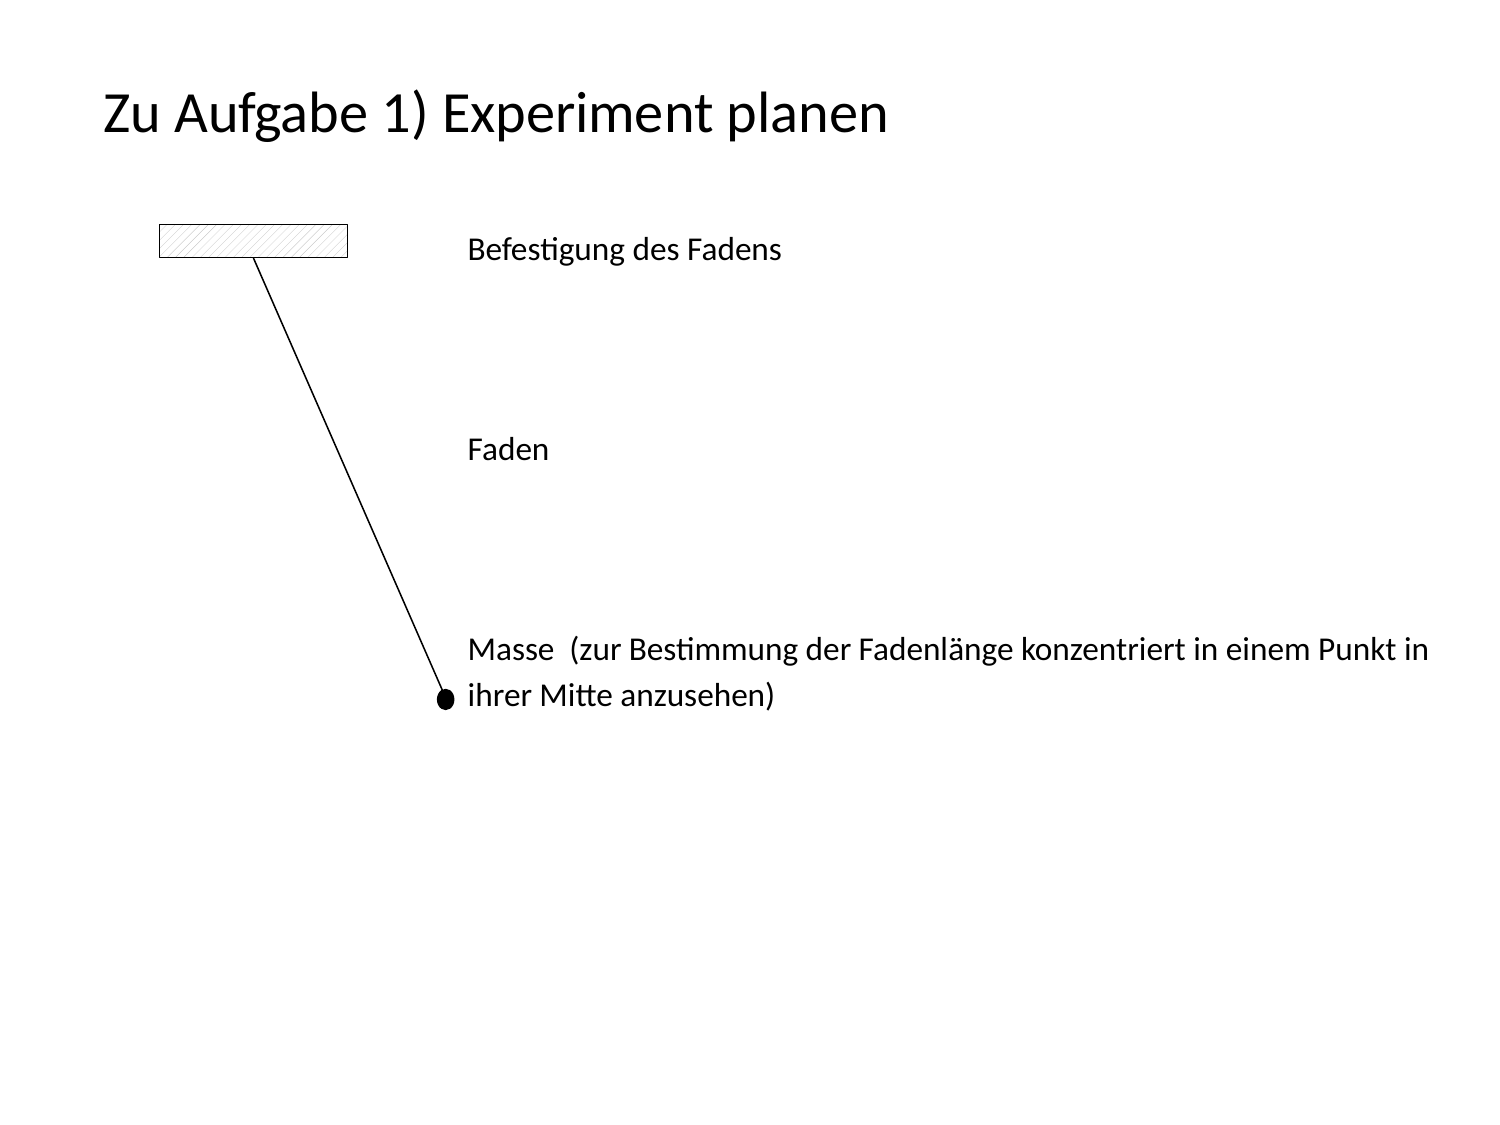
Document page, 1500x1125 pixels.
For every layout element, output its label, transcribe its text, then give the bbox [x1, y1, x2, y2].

list Zu Aufgabe 1) Experiment planen [88, 66, 1439, 809]
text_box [159, 224, 455, 711]
text_box Befestigung des Fadens Faden Masse (zur Bestimmung der Fadenlänge konzentriert in einem Punkt in ihrer Mitte anzusehen) [452, 213, 1459, 711]
